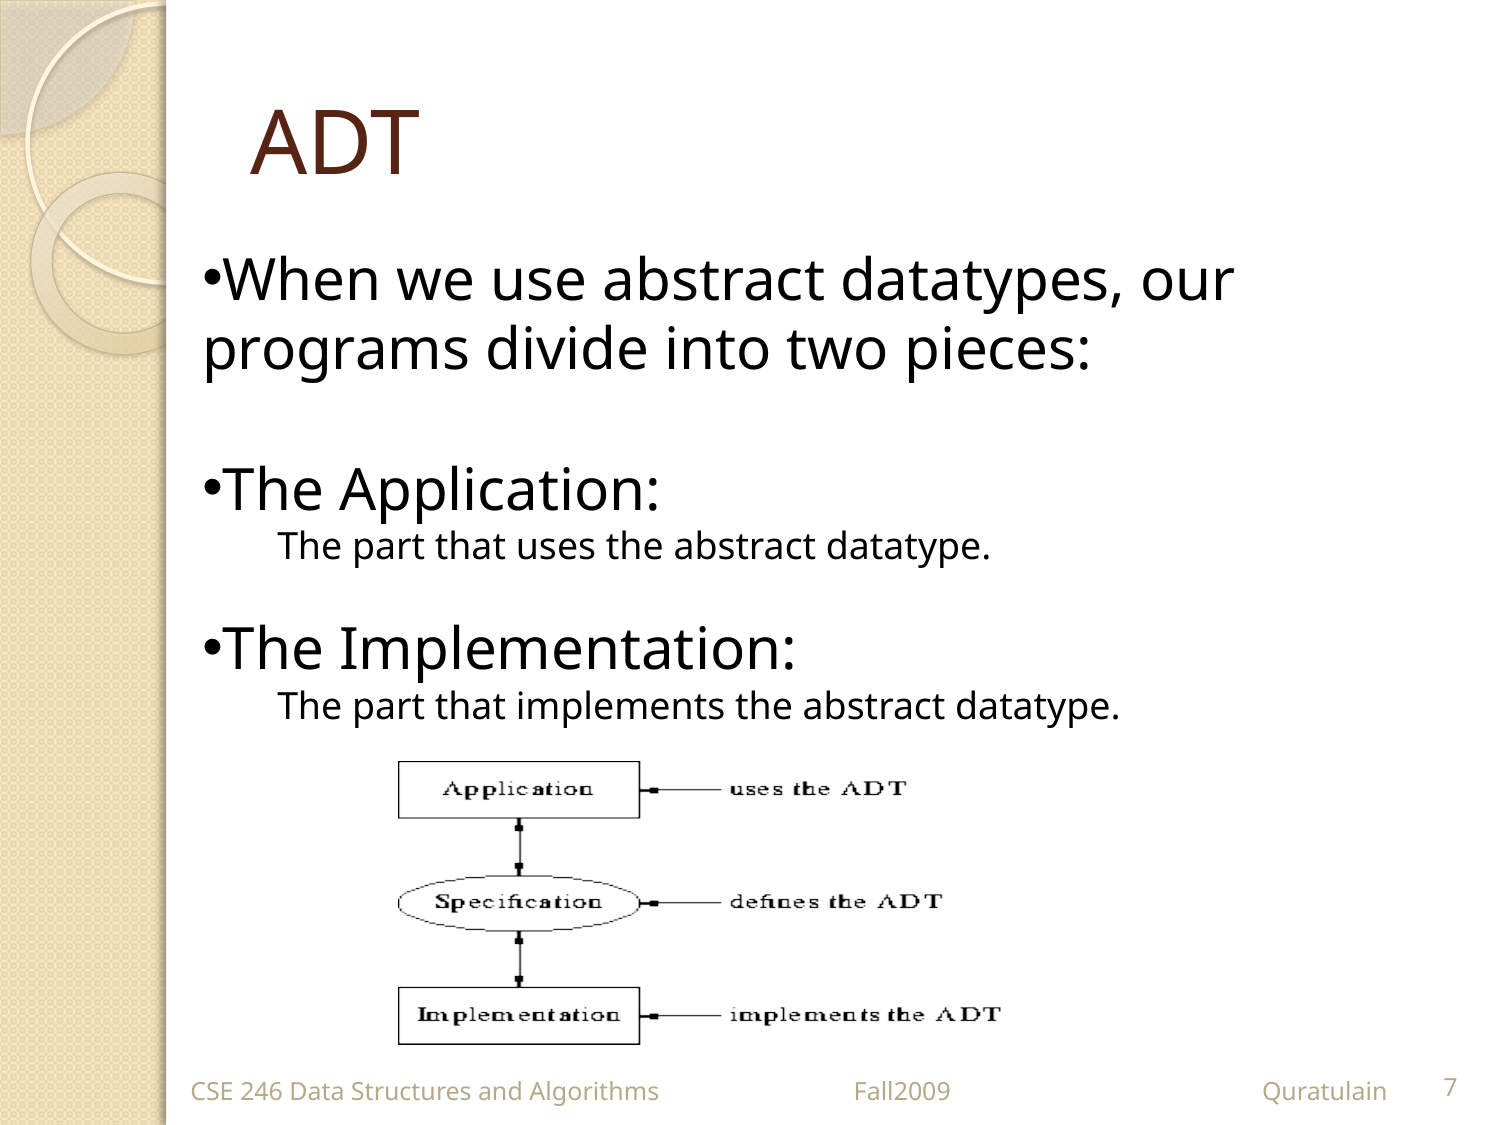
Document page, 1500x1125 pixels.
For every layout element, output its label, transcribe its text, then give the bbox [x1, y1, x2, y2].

footer CSE 246 Data Structures and Algorithms Fall2009 Quratulain [175, 1034, 1413, 1113]
text_box When we use abstract datatypes, our programs divide into two pieces: The Application: The part that uses the abstract datatype. The Implementation: The part that implements the abstract datatype. [187, 234, 1454, 734]
slide_number 7 [1413, 1034, 1488, 1113]
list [398, 761, 1051, 1045]
title ADT [235, 45, 1466, 233]
